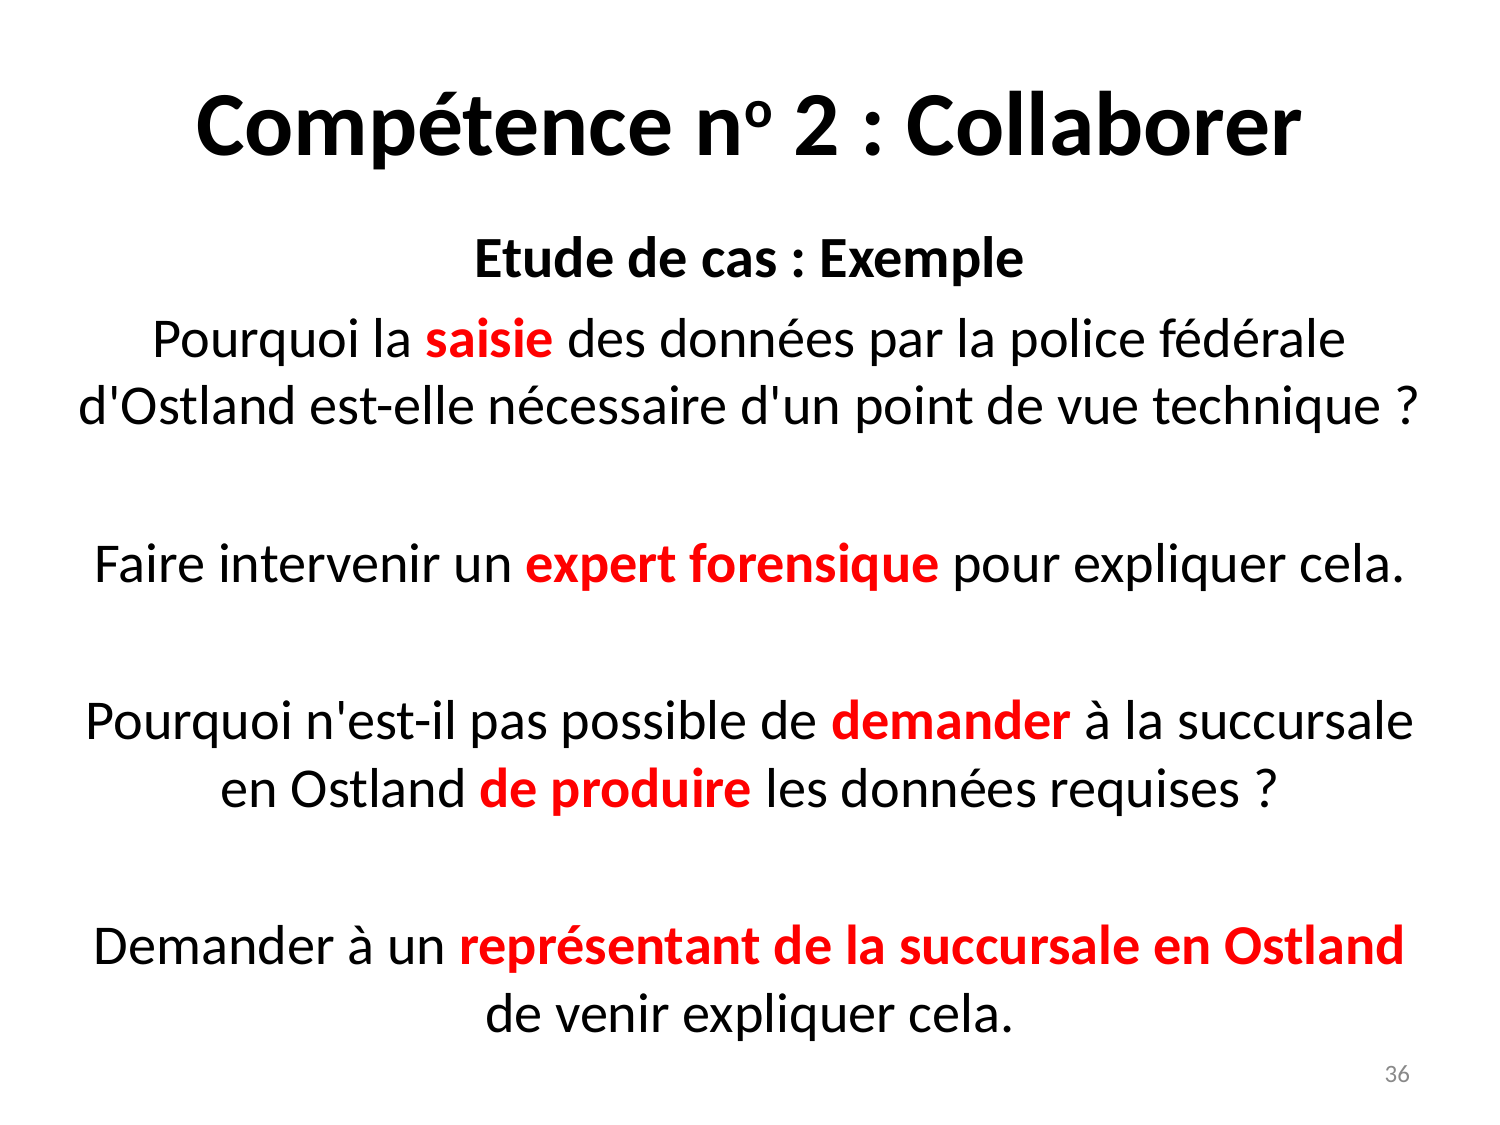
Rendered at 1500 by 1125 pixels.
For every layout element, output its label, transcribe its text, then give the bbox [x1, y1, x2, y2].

text_box Etude de cas : Exemple Pourquoi la saisie des données par la police fédérale d'Ostland est-elle nécessaire d'un point de vue technique ? Faire intervenir un expert forensique pour expliquer cela. Pourquoi n'est-il pas possible de demander à la succursale en Ostland de produire les données requises ? Demander à un représentant de la succursale en Ostland de venir expliquer cela. [55, 212, 1445, 1088]
title Compétence no 2 : Collaborer [75, 24, 1425, 213]
slide_number 36 [1074, 1042, 1425, 1103]
